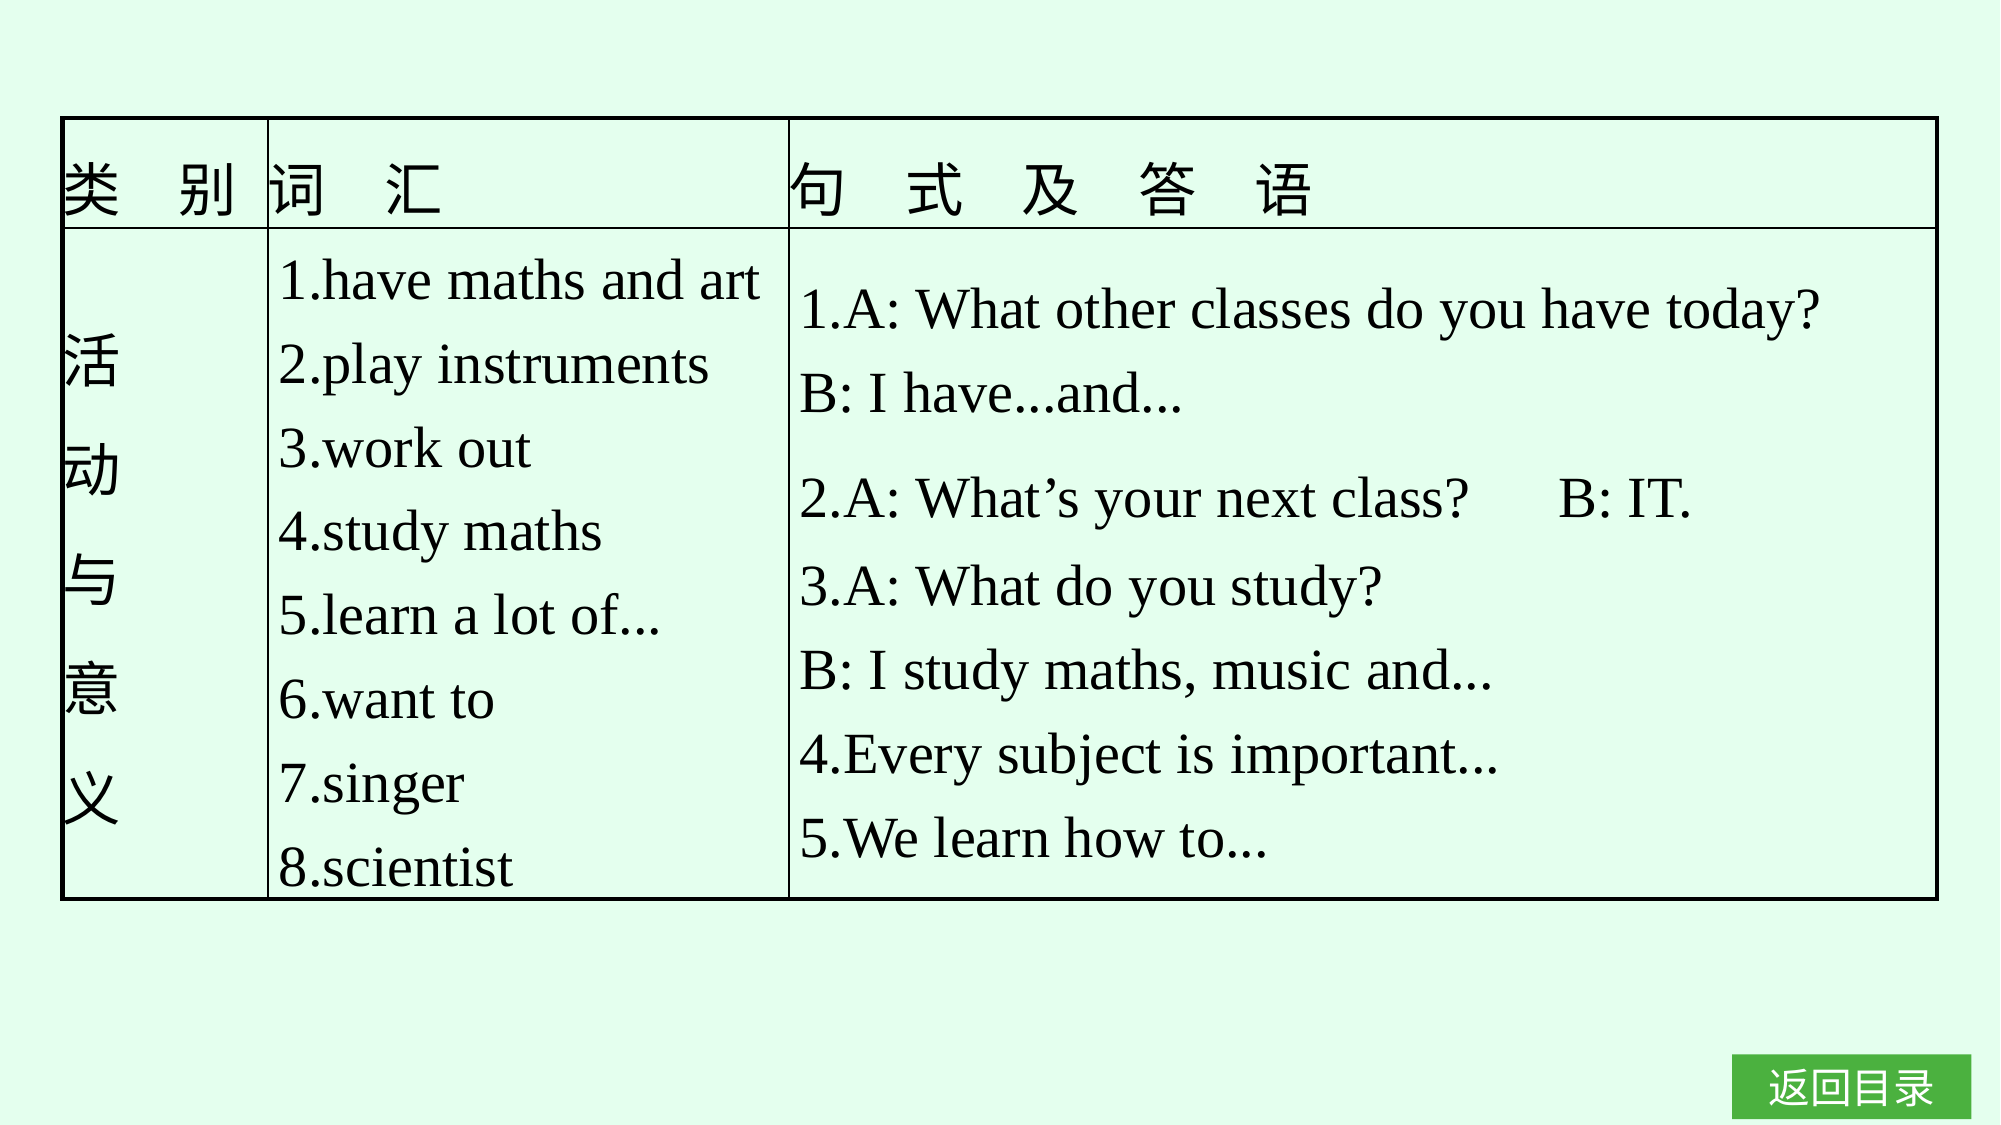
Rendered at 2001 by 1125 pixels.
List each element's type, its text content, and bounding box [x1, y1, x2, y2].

table_cell 1.have maths and art 2.play instruments 3.work out 4.study maths 5.learn a lot of... 6.want to 7.singer 8.scientist [269, 229, 788, 897]
table_header 词 汇 [269, 120, 788, 227]
table_cell 1.A: What other classes do you have today? B: I have...and... 2.A: What’s your next class? B: IT. 3.A: What do you study? B: I study maths, music and... 4.Every subject is important... 5.We learn how to... [790, 229, 1935, 897]
table_header 类 别 [65, 120, 267, 227]
table_cell 活 动 与 意 义 [65, 229, 267, 897]
table_header 句 式 及 答 语 [790, 120, 1935, 227]
